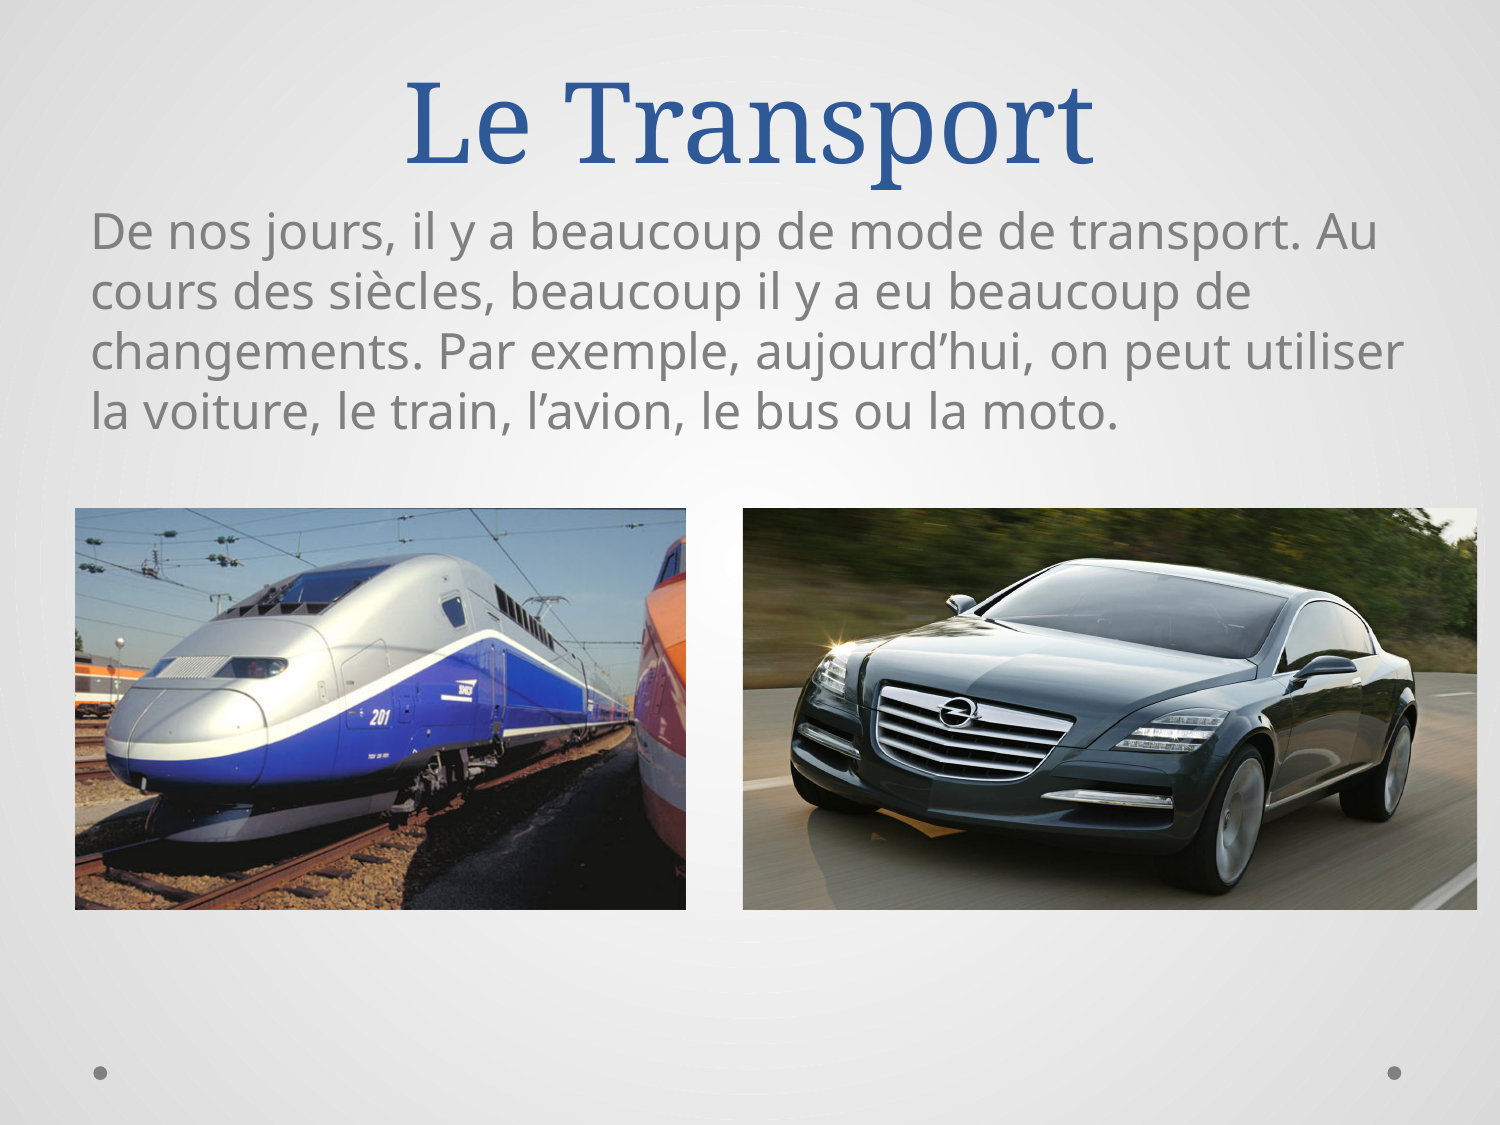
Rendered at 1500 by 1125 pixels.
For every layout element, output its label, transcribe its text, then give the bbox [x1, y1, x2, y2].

picture [74, 507, 687, 910]
picture [742, 507, 1478, 910]
title Le Transport [75, 0, 1425, 192]
list De nos jours, il y a beaucoup de mode de transport. Au cours des siècles, beaucoup il y a eu beaucoup de changements. Par exemple, aujourd’hui, on peut utiliser la voiture, le train, l’avion, le bus ou la moto. [75, 192, 1425, 935]
